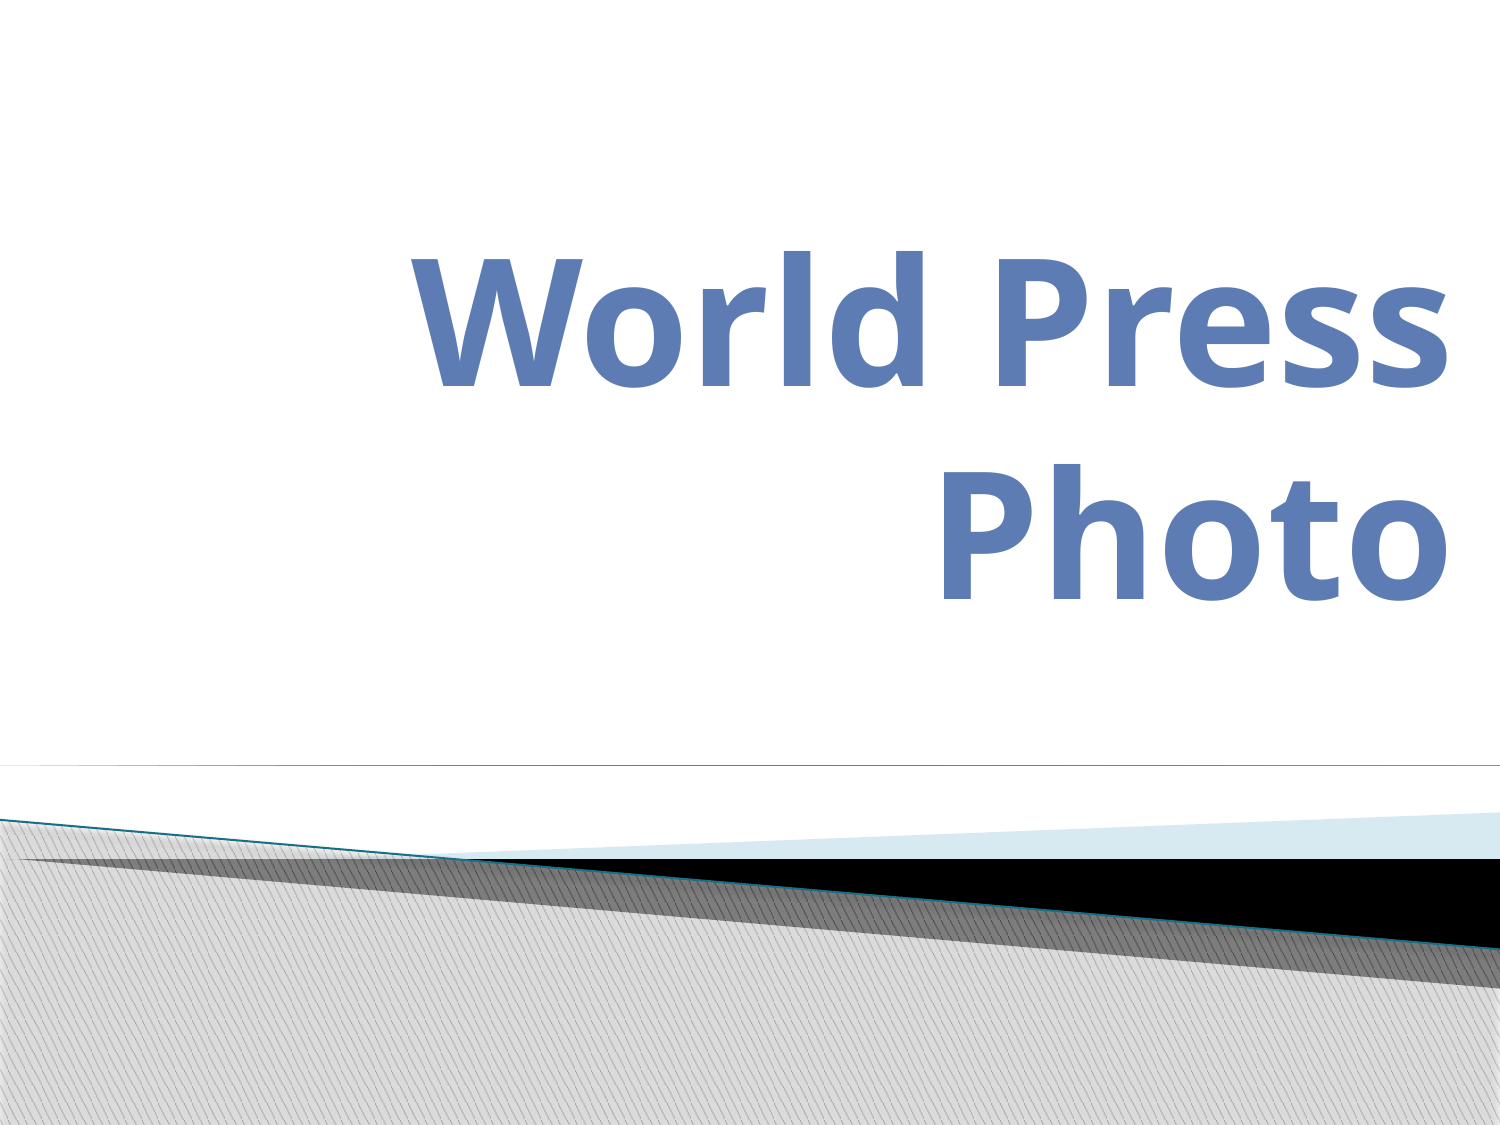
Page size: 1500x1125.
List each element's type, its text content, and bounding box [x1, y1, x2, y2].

picture [5, 859, 1500, 989]
title World Press Photo [35, 199, 1470, 643]
